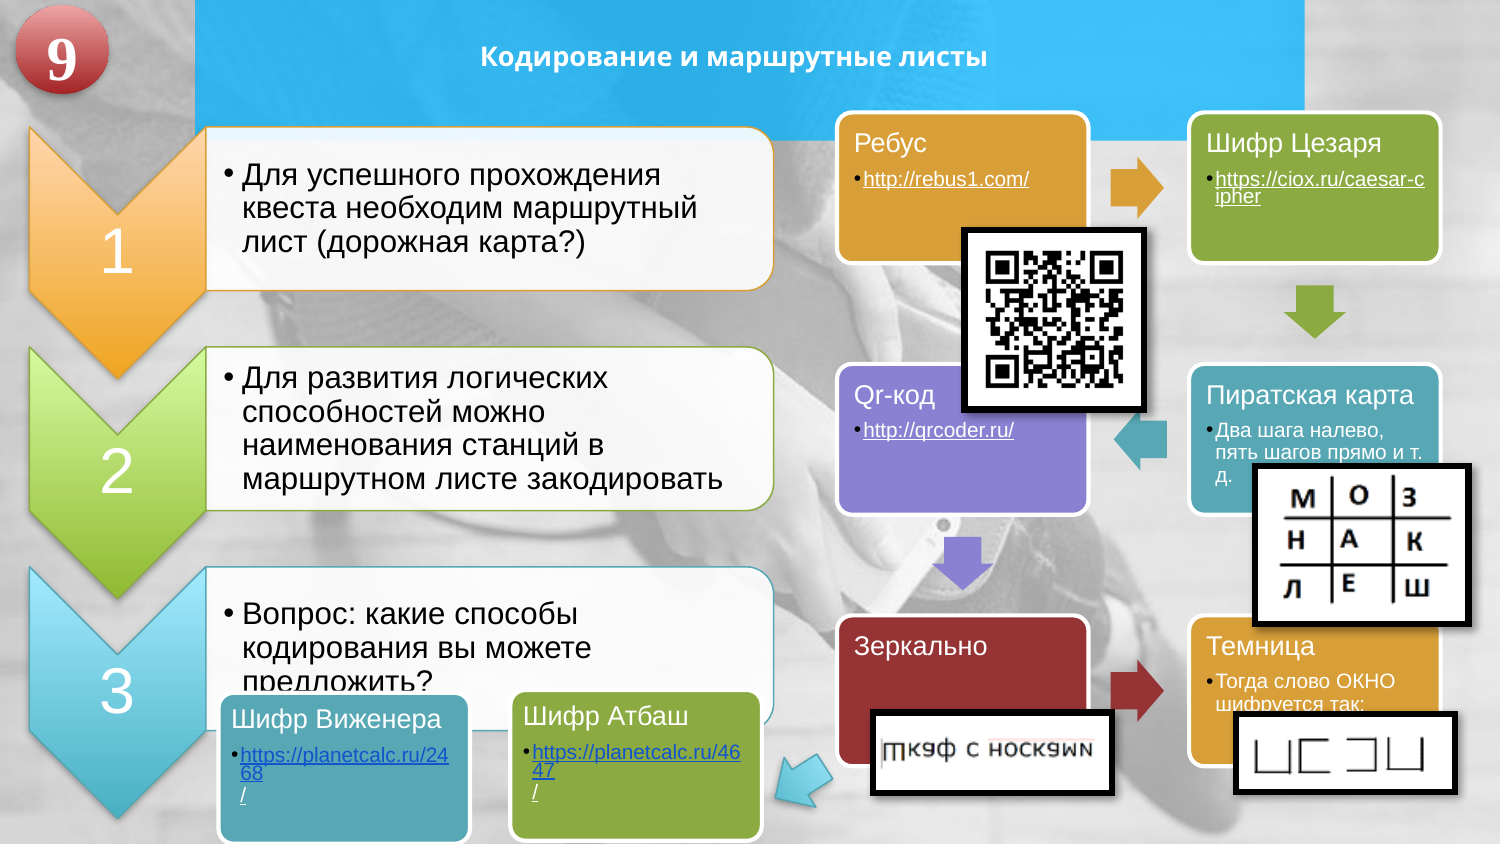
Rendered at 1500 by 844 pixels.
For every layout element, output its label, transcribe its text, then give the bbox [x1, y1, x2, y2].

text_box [218, 692, 471, 844]
picture [875, 715, 1109, 791]
text_box 9 [15, 5, 110, 95]
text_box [29, 126, 774, 820]
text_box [808, 111, 1469, 767]
picture [1238, 716, 1452, 789]
text_box [778, 756, 834, 808]
title Кодирование и маршрутные листы [164, 24, 1304, 88]
picture [967, 232, 1142, 407]
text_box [510, 689, 763, 842]
picture [195, 0, 1305, 141]
picture [1257, 468, 1466, 622]
